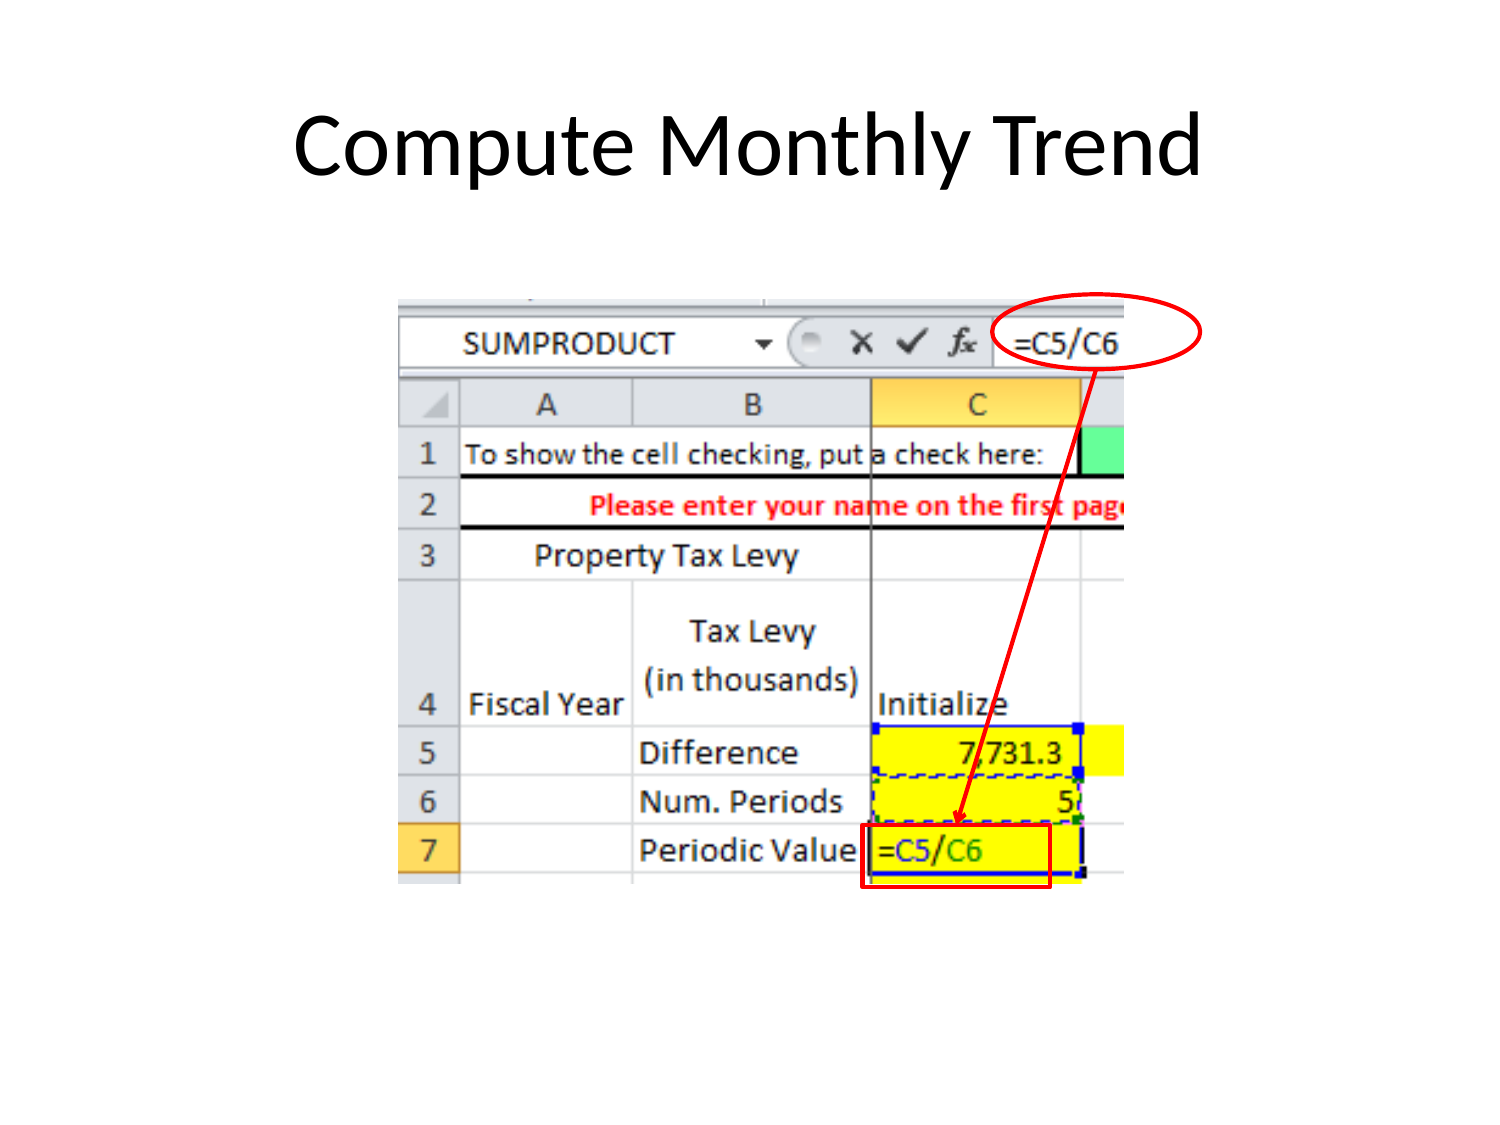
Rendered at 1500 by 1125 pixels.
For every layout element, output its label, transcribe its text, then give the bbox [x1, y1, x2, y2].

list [398, 299, 857, 884]
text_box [862, 294, 1201, 888]
title Compute Monthly Trend [75, 45, 1425, 233]
